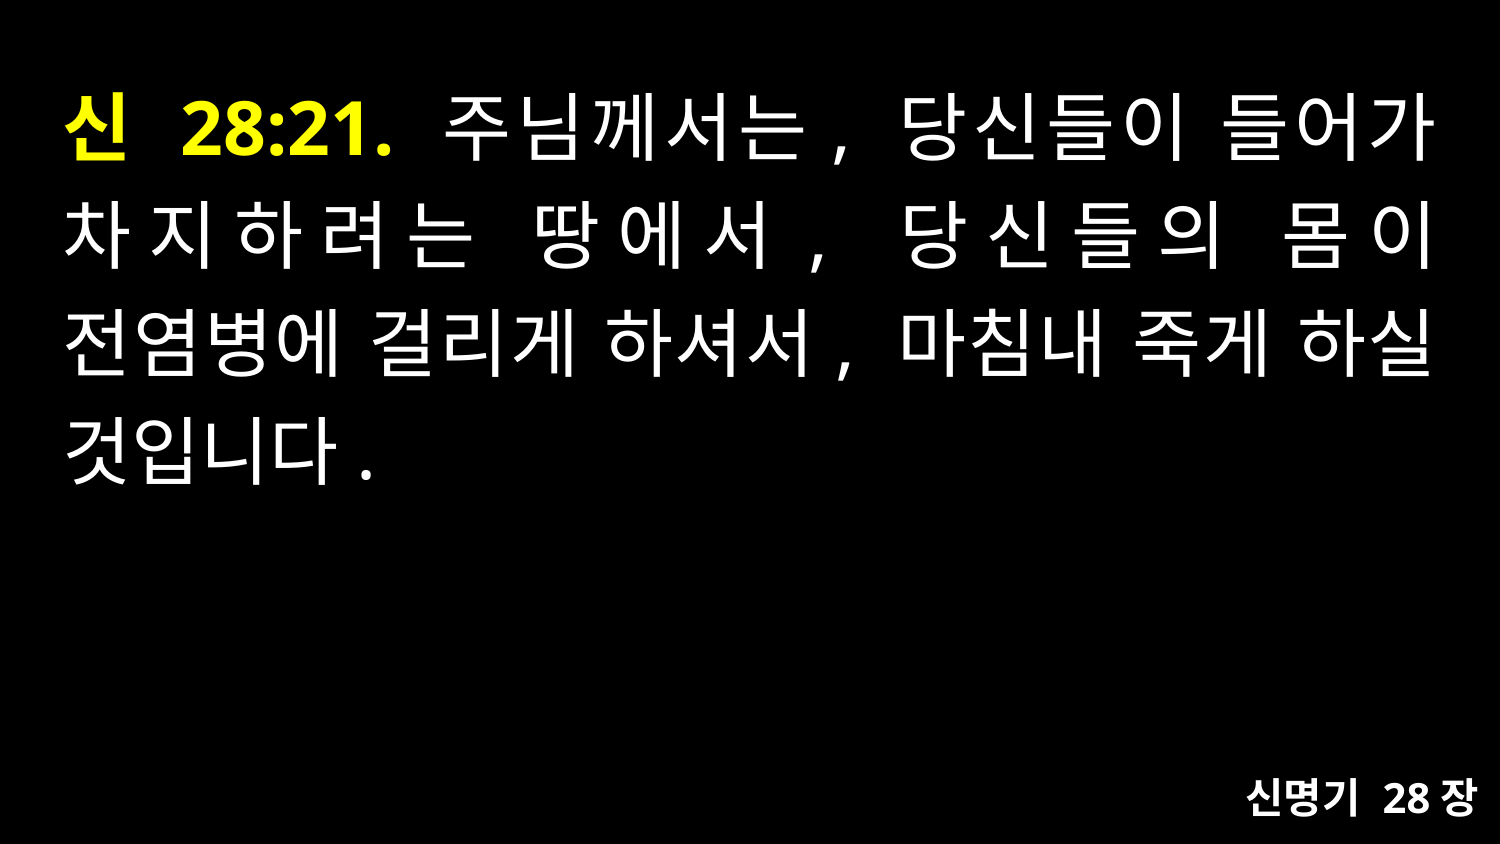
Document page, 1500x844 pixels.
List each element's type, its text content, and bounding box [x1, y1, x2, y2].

subtitle 신명기 28장 [916, 770, 1500, 844]
title 신 28:21. 주님께서는, 당신들이 들어가 차지하려는 땅에서, 당신들의 몸이 전염병에 걸리게 하셔서, 마침내 죽게 하실 것입니다. [0, 0, 1500, 844]
